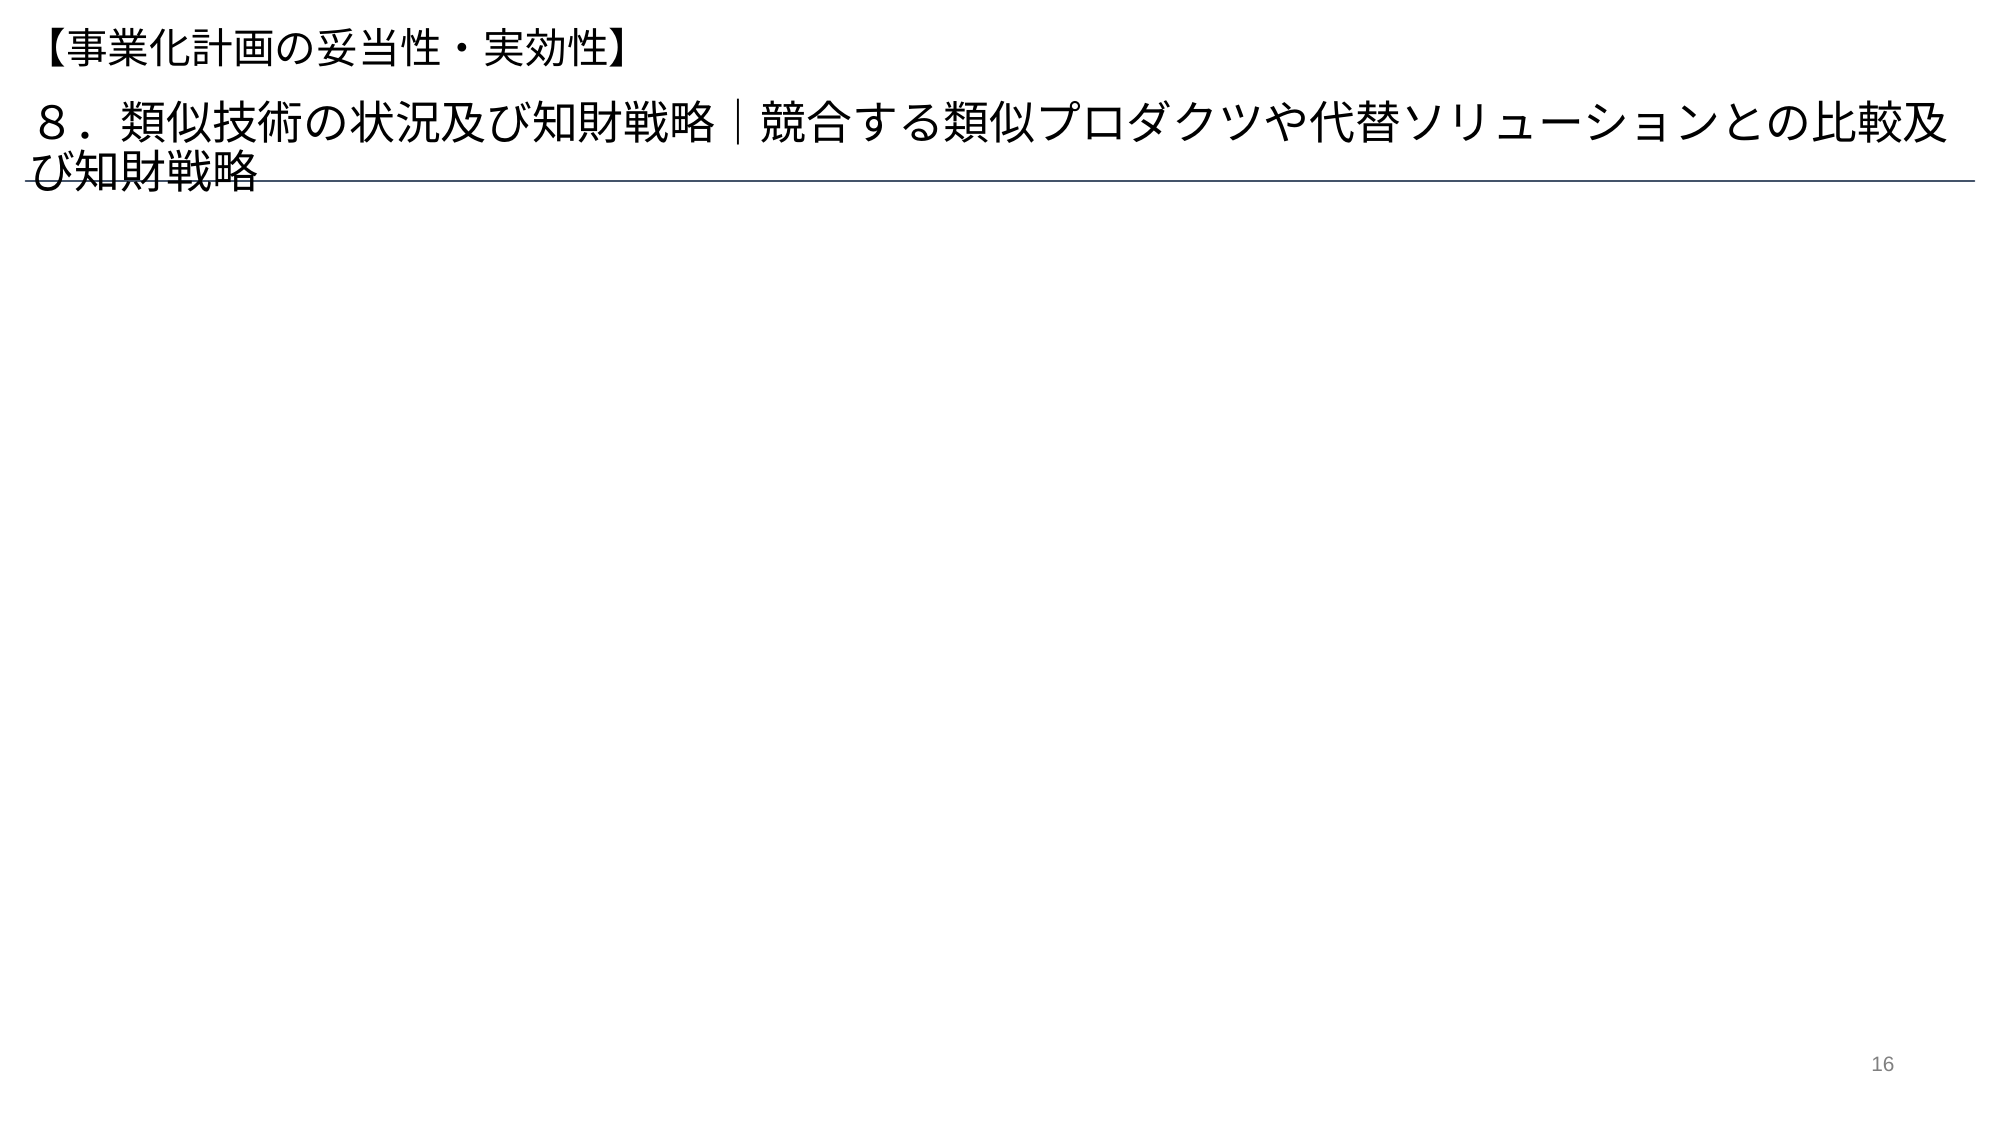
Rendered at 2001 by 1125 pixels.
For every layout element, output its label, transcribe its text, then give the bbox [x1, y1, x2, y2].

text_box ８．類似技術の状況及び知財戦略｜競合する類似プロダクツや代替ソリューションとの比較及び知財戦略 [29, 182, 1969, 199]
text_box ８．類似技術の状況及び知財戦略｜競合する類似プロダクツや代替ソリューションとの比較及び知財戦略 [29, 100, 1969, 180]
text_box 【事業化計画の妥当性・実効性】 [24, 28, 1818, 74]
